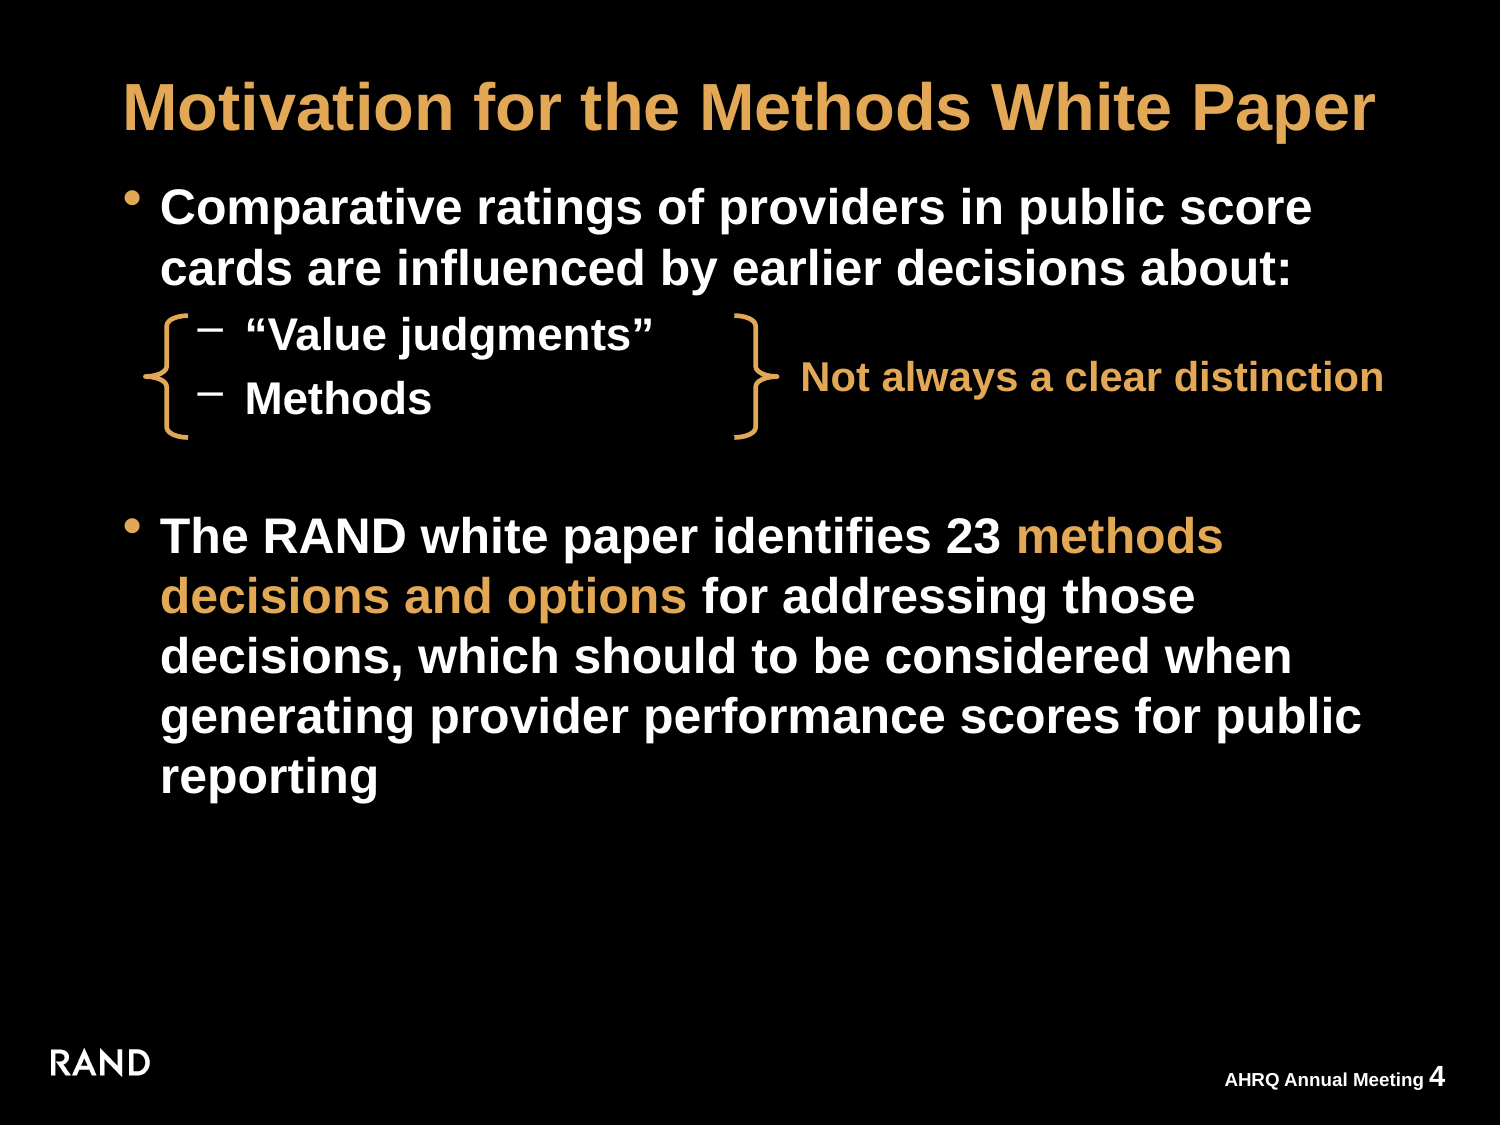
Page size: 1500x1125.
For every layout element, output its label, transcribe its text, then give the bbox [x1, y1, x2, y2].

picture [50, 1046, 151, 1077]
title Motivation for the Methods White Paper [0, 63, 1500, 165]
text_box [145, 315, 1400, 438]
list Comparative ratings of providers in public score cards are influenced by earlier decisions about: “Value judgments” Methods The RAND white paper identifies 23 methods decisions and options for addressing those decisions, which should to be considered when generating provider performance scores for public reporting [122, 174, 1398, 1043]
